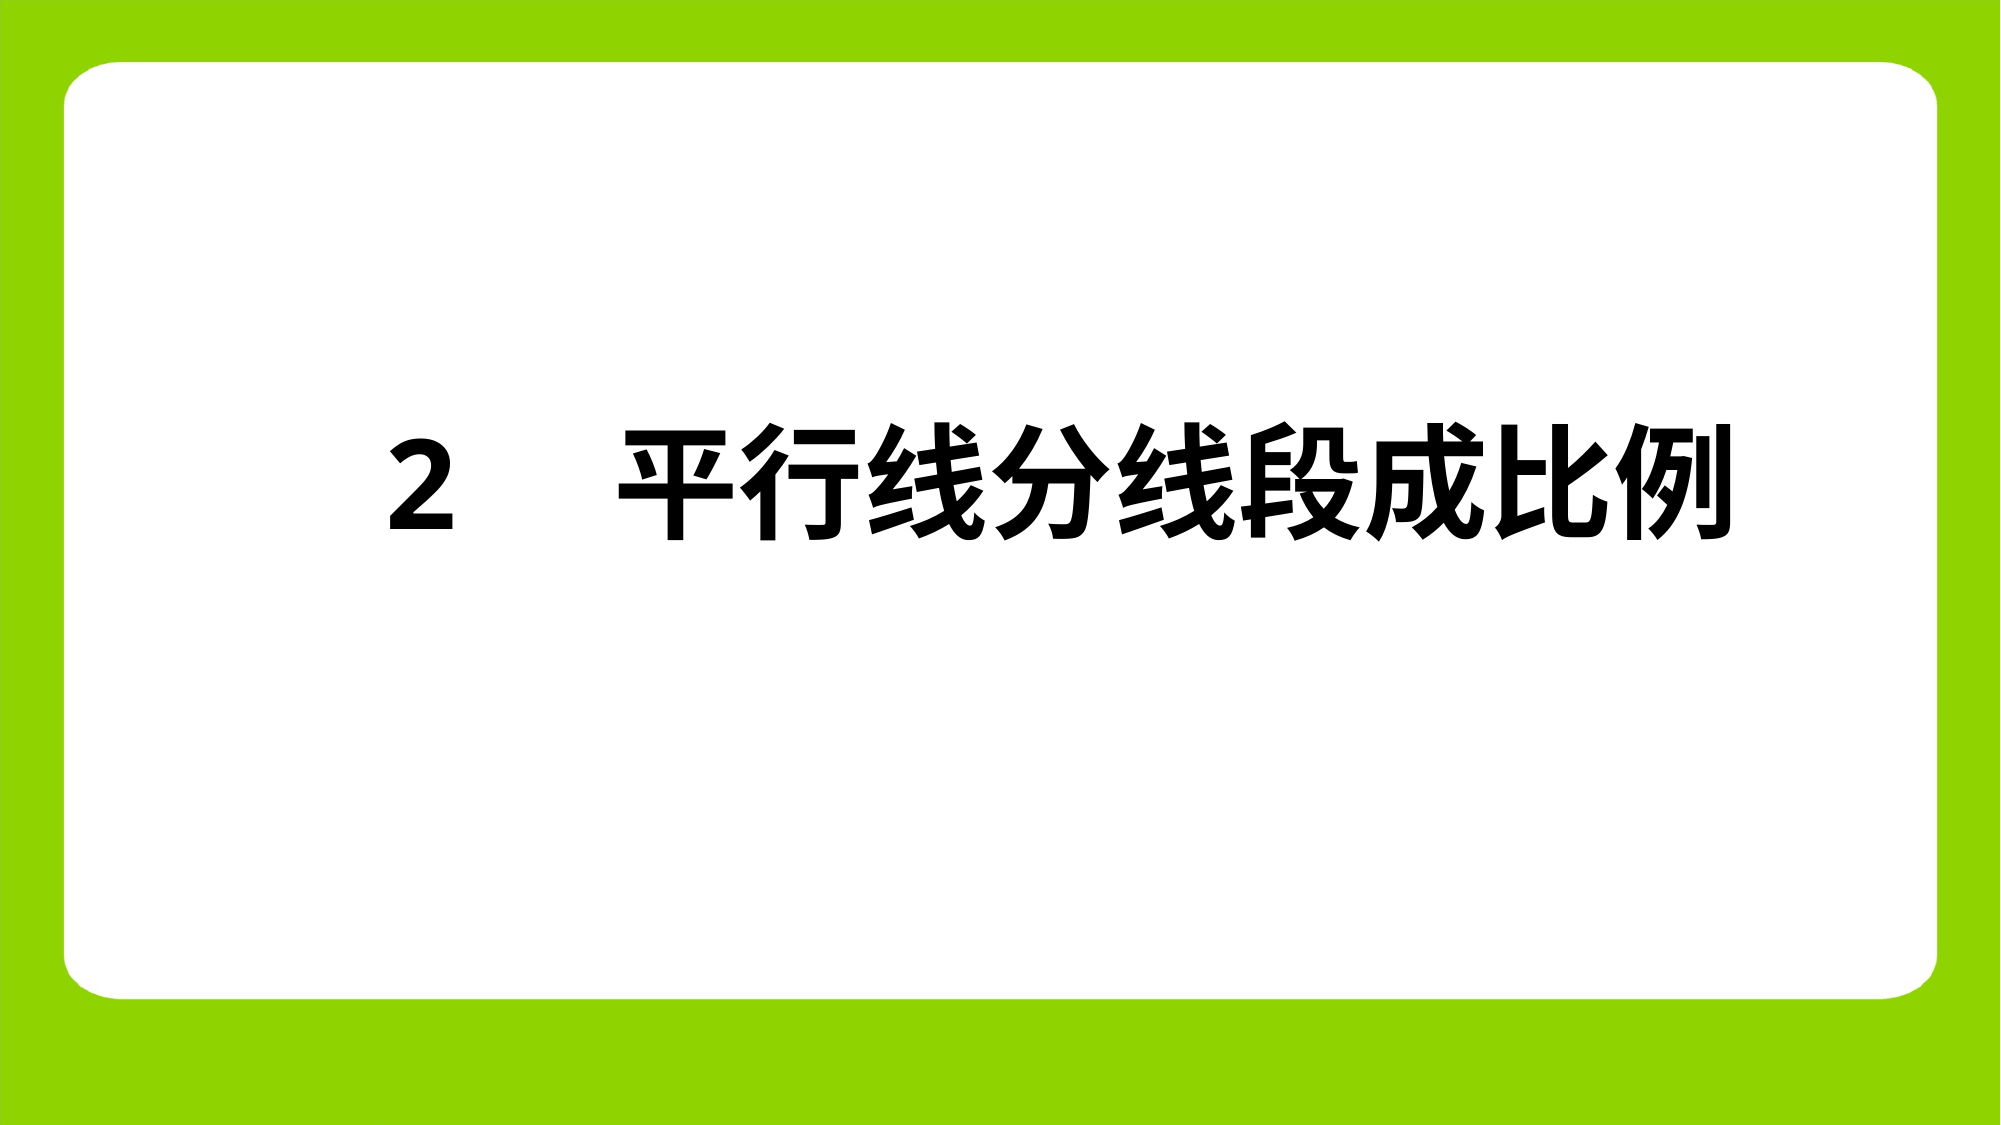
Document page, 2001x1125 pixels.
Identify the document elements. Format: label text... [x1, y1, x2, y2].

picture [0, 0, 2001, 1125]
text_box 2 平行线分线段成比例 [338, 396, 1785, 562]
